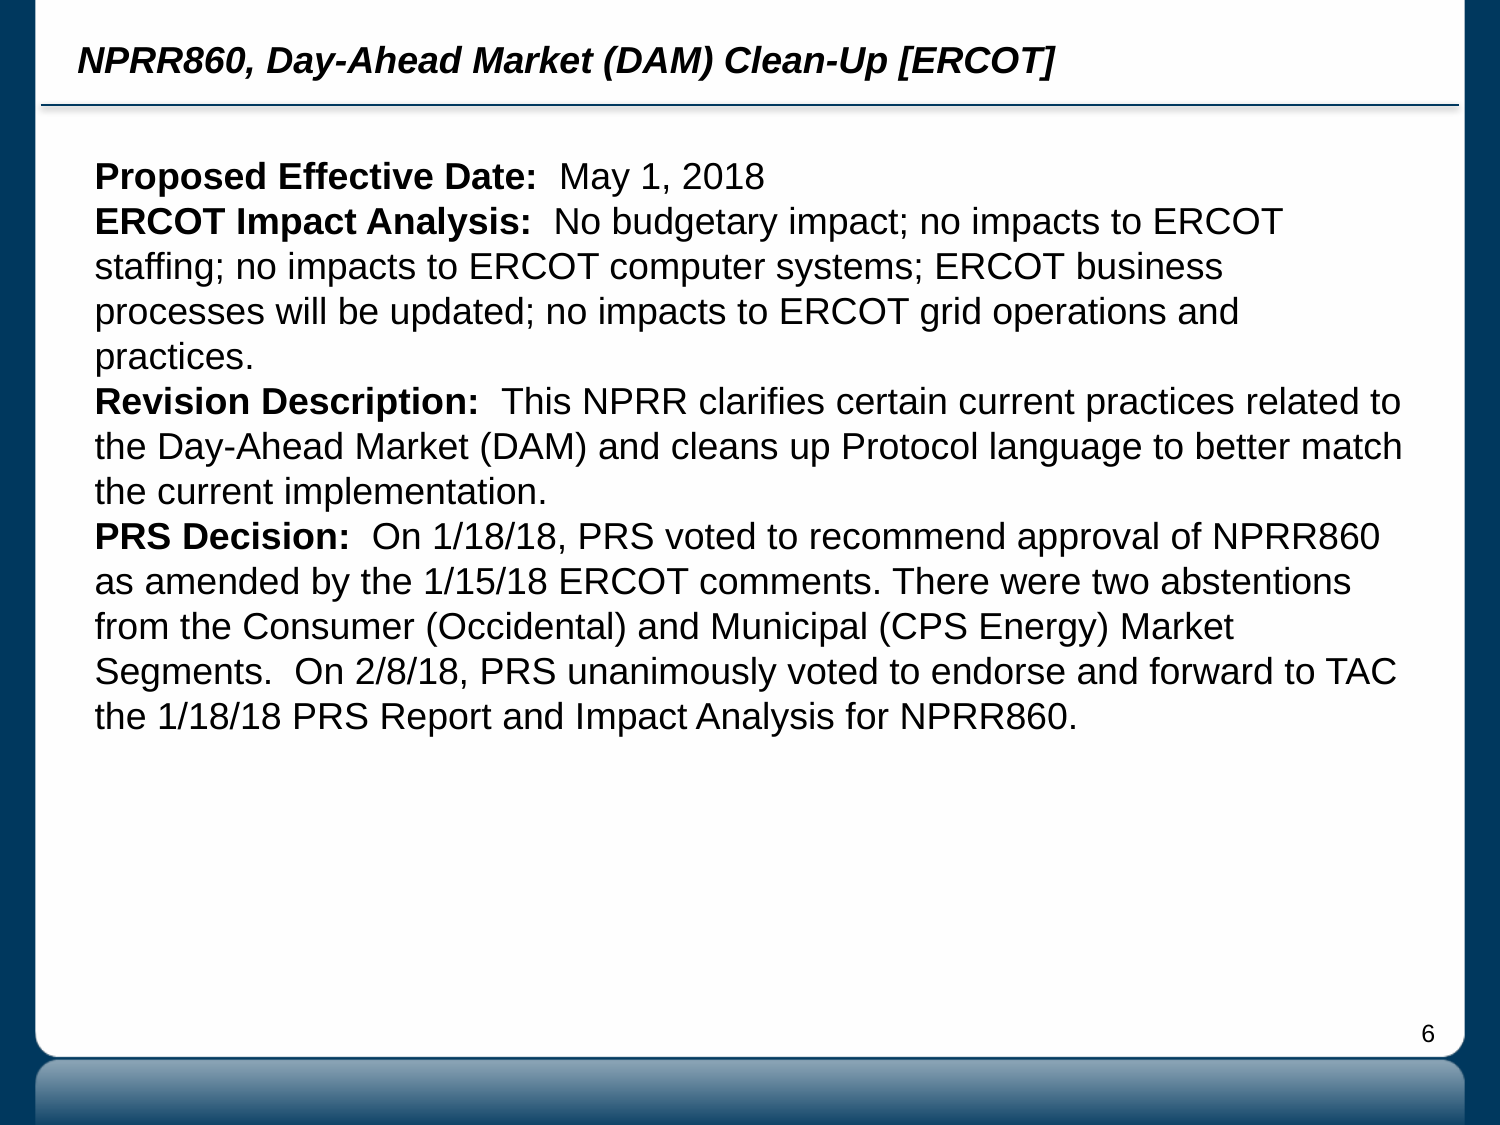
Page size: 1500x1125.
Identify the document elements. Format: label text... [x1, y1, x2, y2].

title NPRR860, Day-Ahead Market (DAM) Clean-Up [ERCOT] [62, 20, 1450, 97]
picture [35, 0, 1465, 1125]
text_box Proposed Effective Date: May 1, 2018 ERCOT Impact Analysis: No budgetary impact; no impacts to ERCOT staffing; no impacts to ERCOT computer systems; ERCOT business processes will be updated; no impacts to ERCOT grid operations and practices. Revision Description: This NPRR clarifies certain current practices related to the Day-Ahead Market (DAM) and cleans up Protocol language to better match the current implementation. PRS Decision: On 1/18/18, PRS voted to recommend approval of NPRR860 as amended by the 1/15/18 ERCOT comments. There were two abstentions from the Consumer (Occidental) and Municipal (CPS Energy) Market Segments. On 2/8/18, PRS unanimously voted to endorse and forward to TAC the 1/18/18 PRS Report and Impact Analysis for NPRR860. [79, 144, 1419, 744]
